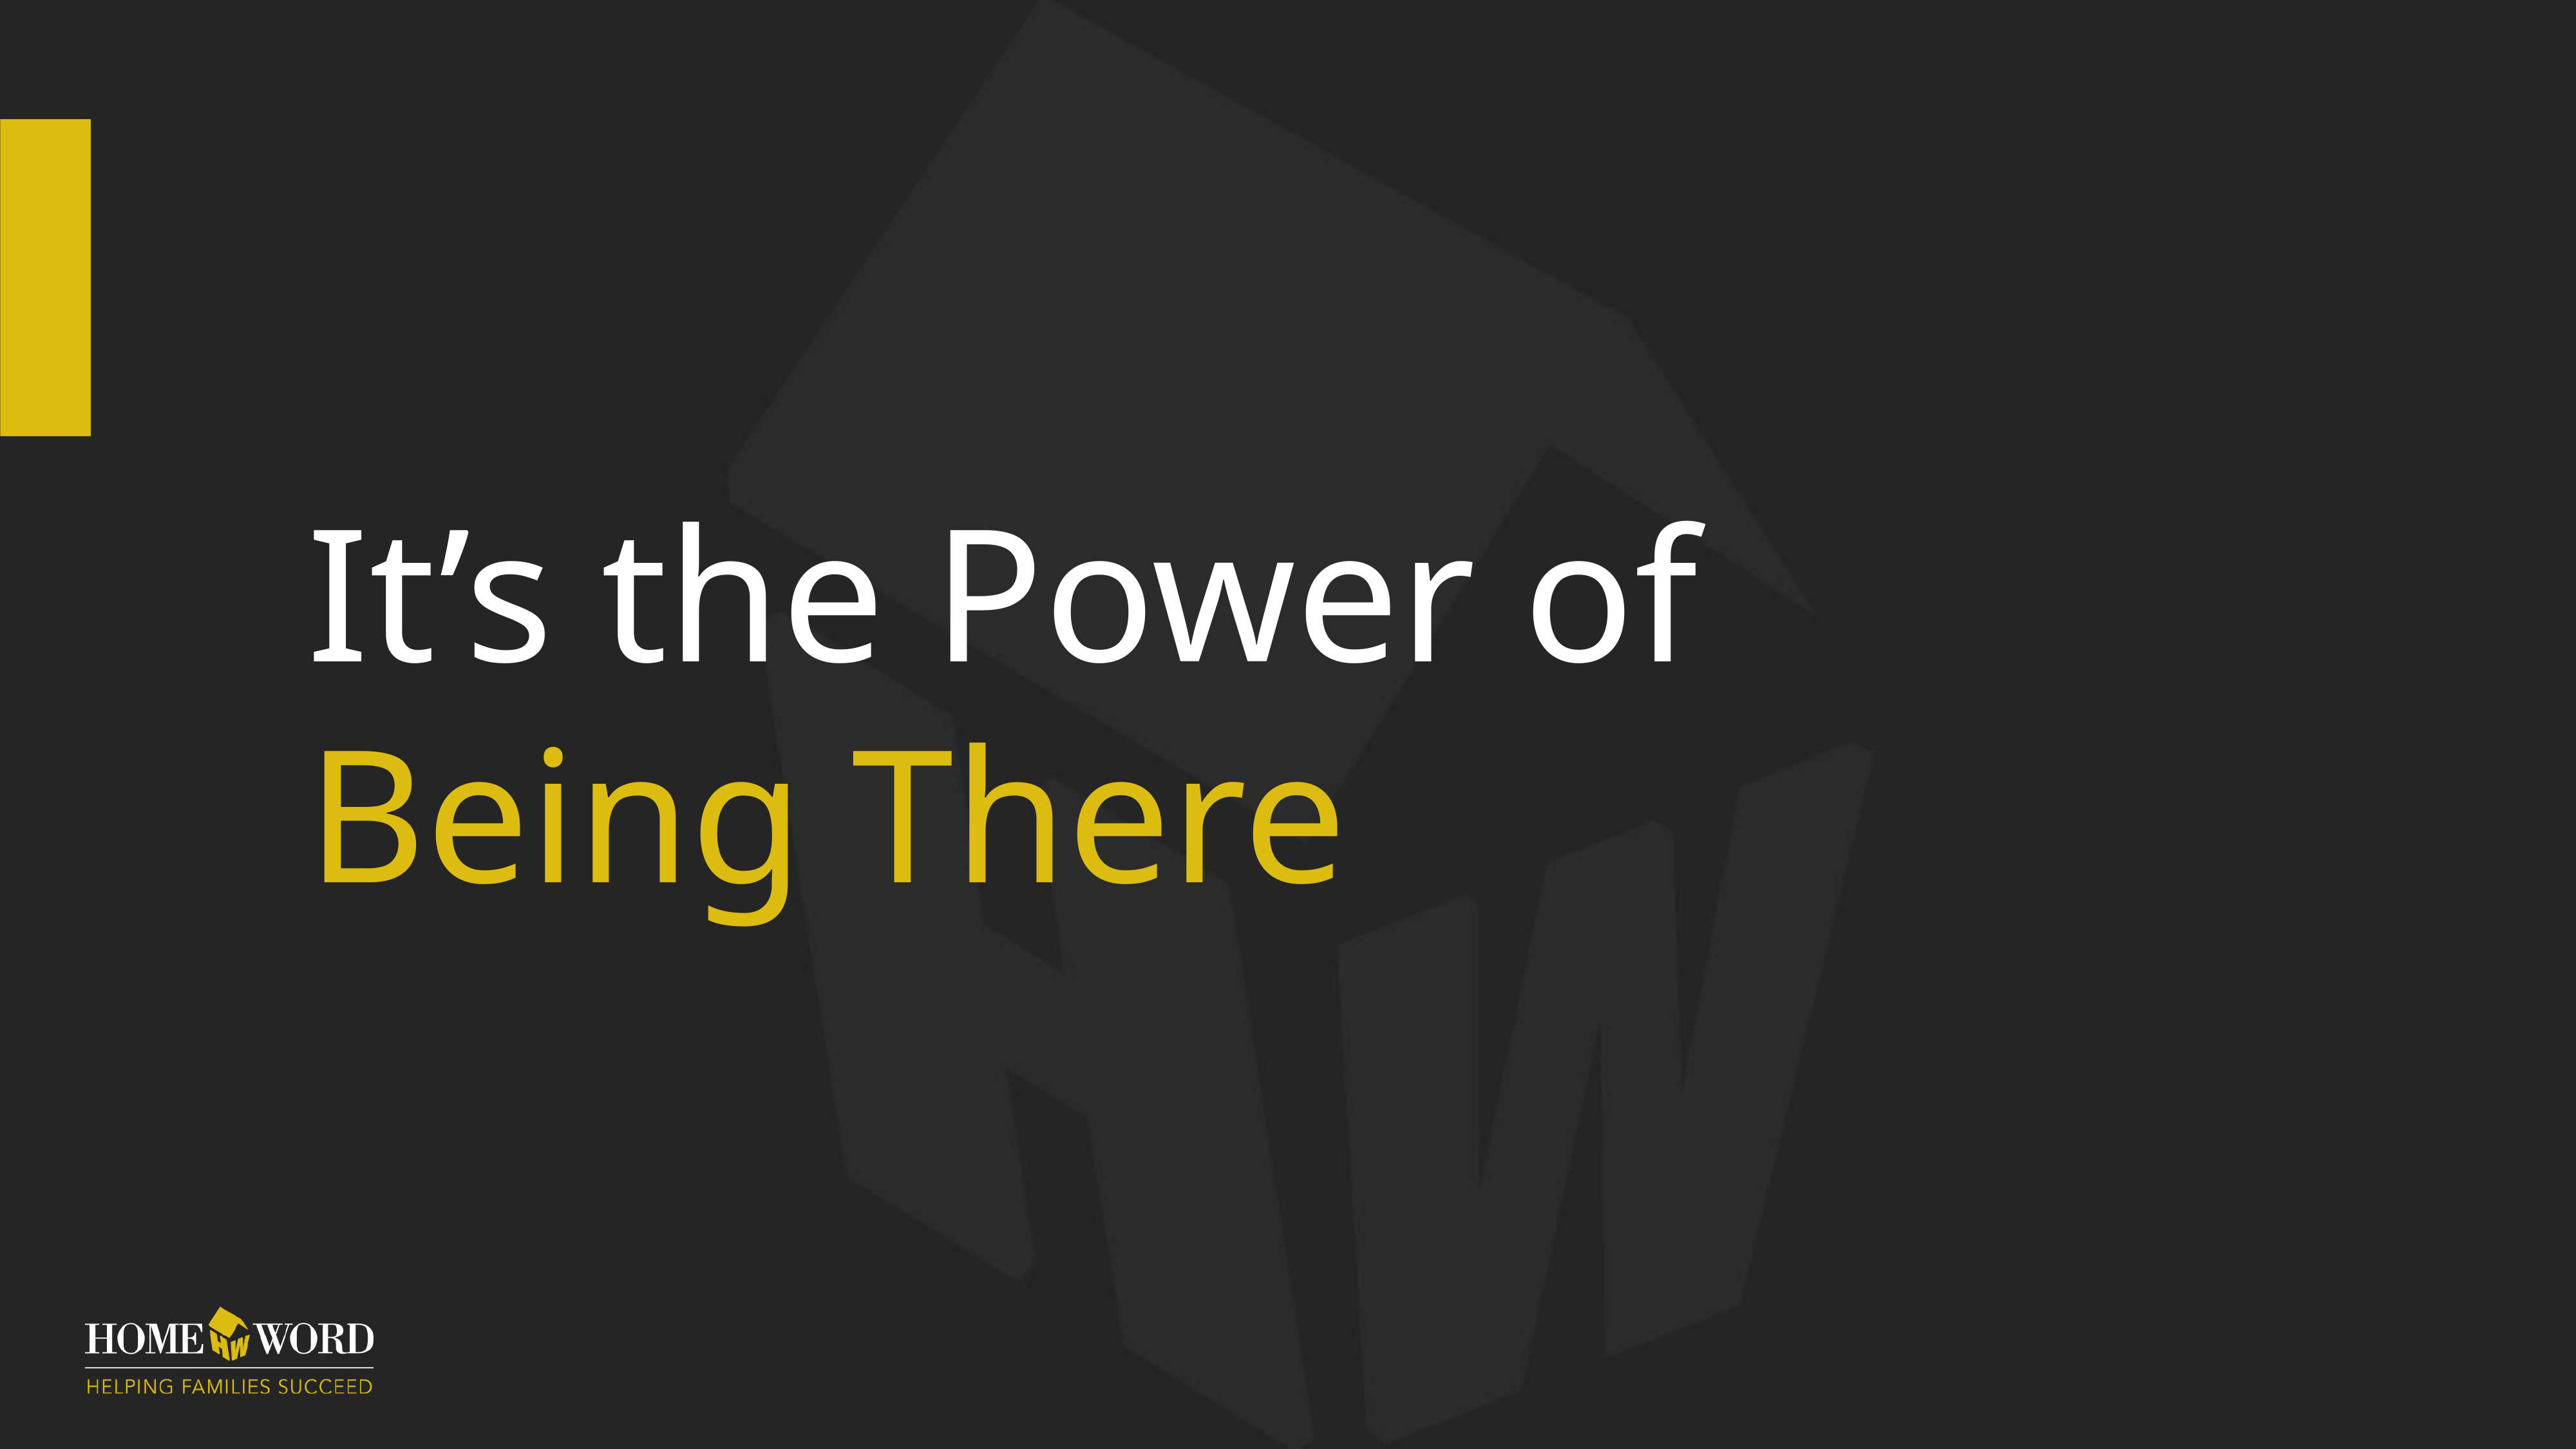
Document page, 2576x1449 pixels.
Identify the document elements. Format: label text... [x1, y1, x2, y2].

picture [0, 0, 2576, 1449]
title It’s the Power of Being There [301, 472, 2246, 1050]
